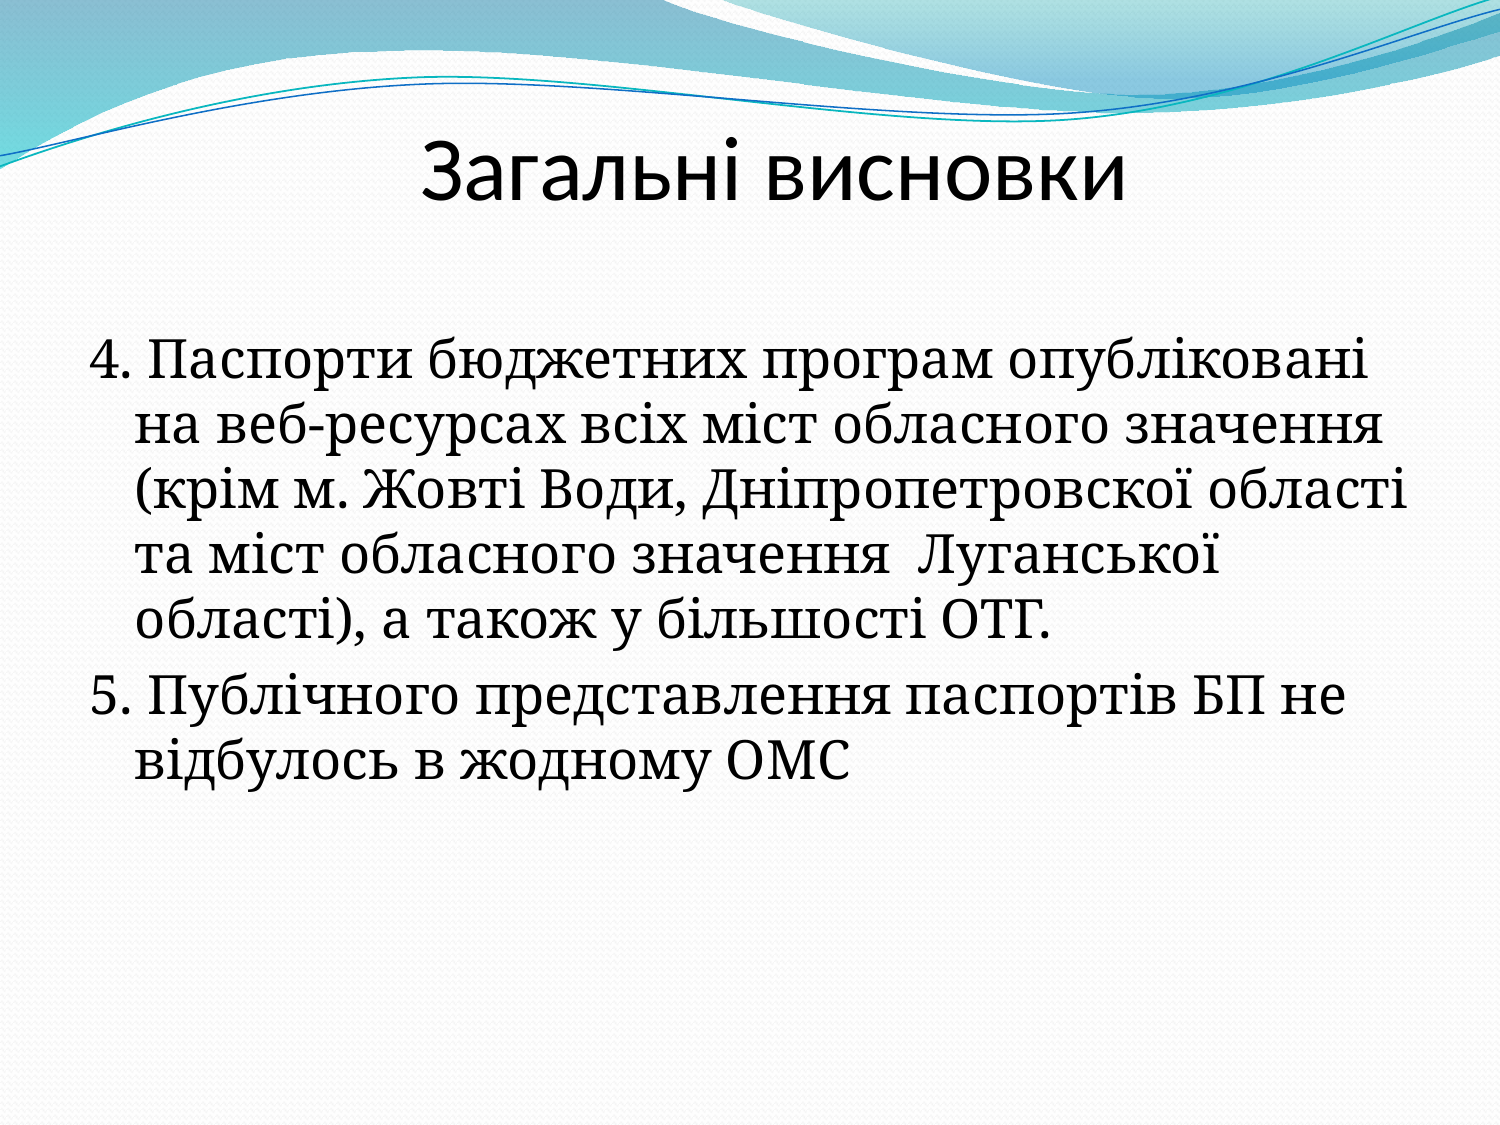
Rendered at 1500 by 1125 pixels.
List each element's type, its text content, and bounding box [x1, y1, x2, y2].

list 4. Паспорти бюджетних програм опубліковані на веб-ресурсах всіх міст обласного значення (крім м. Жовті Води, Дніпропетровскої області та міст обласного значення Луганської області), а також у більшості ОТГ. 5. Публічного представлення паспортів БП не відбулось в жодному ОМС [75, 317, 1425, 1038]
text_box Загальні висновки [99, 70, 1450, 258]
